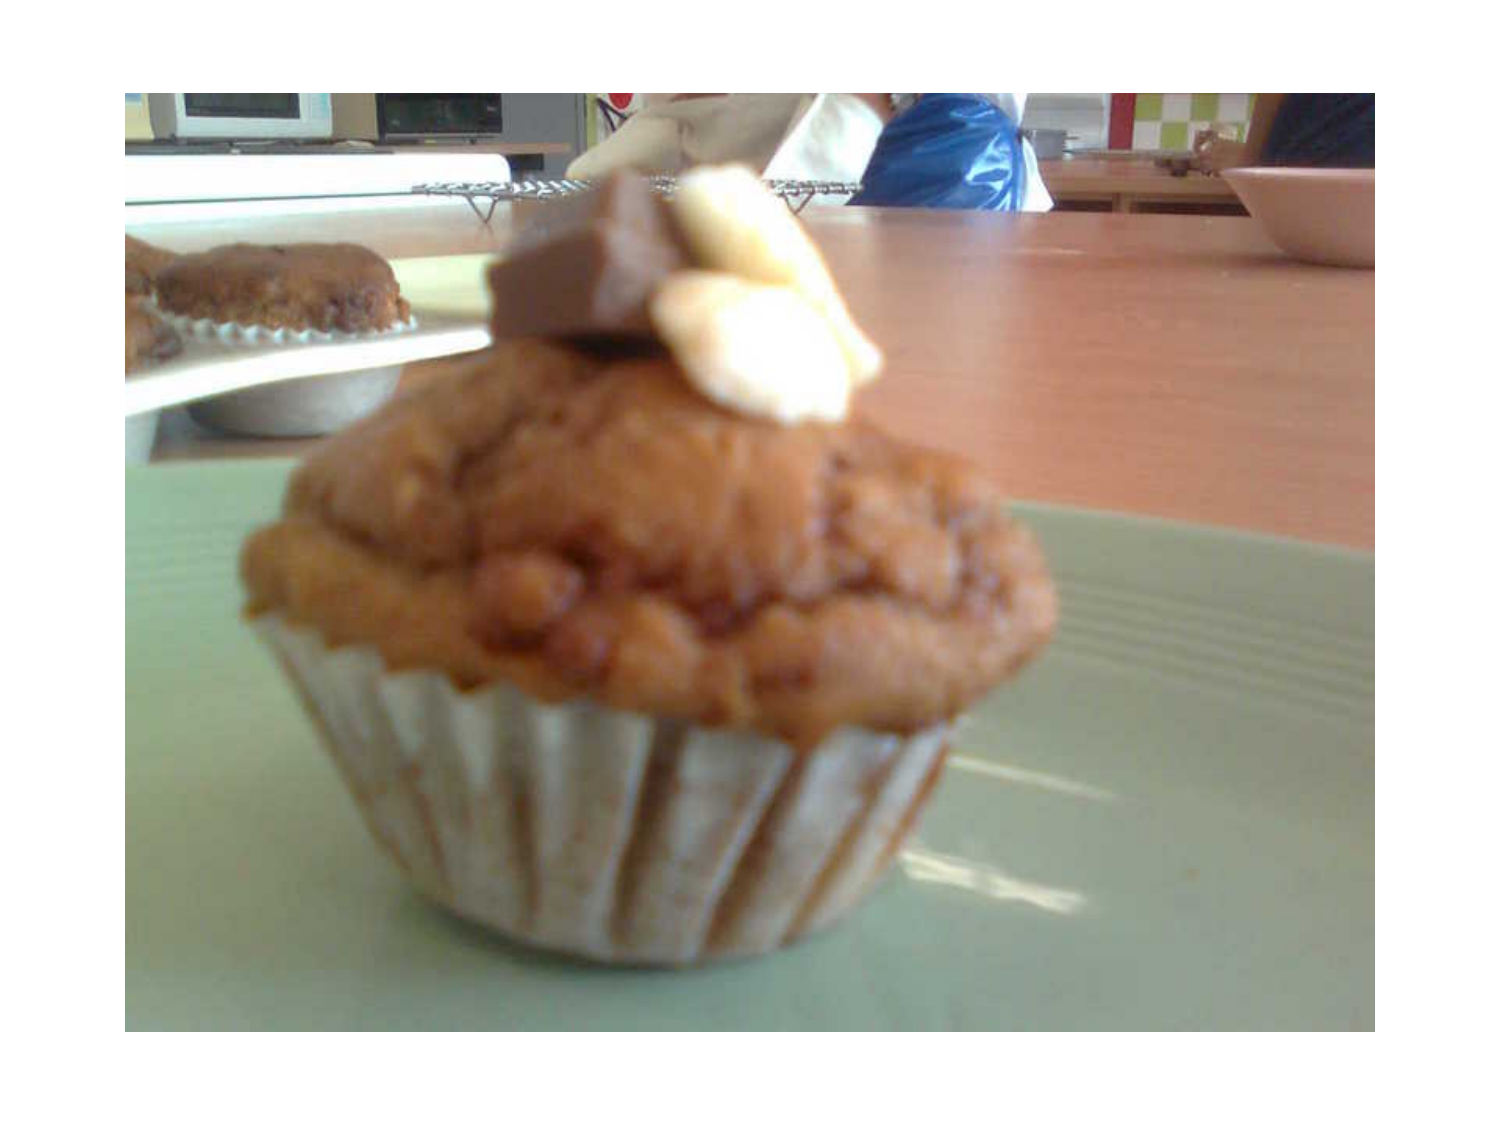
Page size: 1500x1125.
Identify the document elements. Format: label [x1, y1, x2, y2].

picture [124, 93, 1376, 1032]
